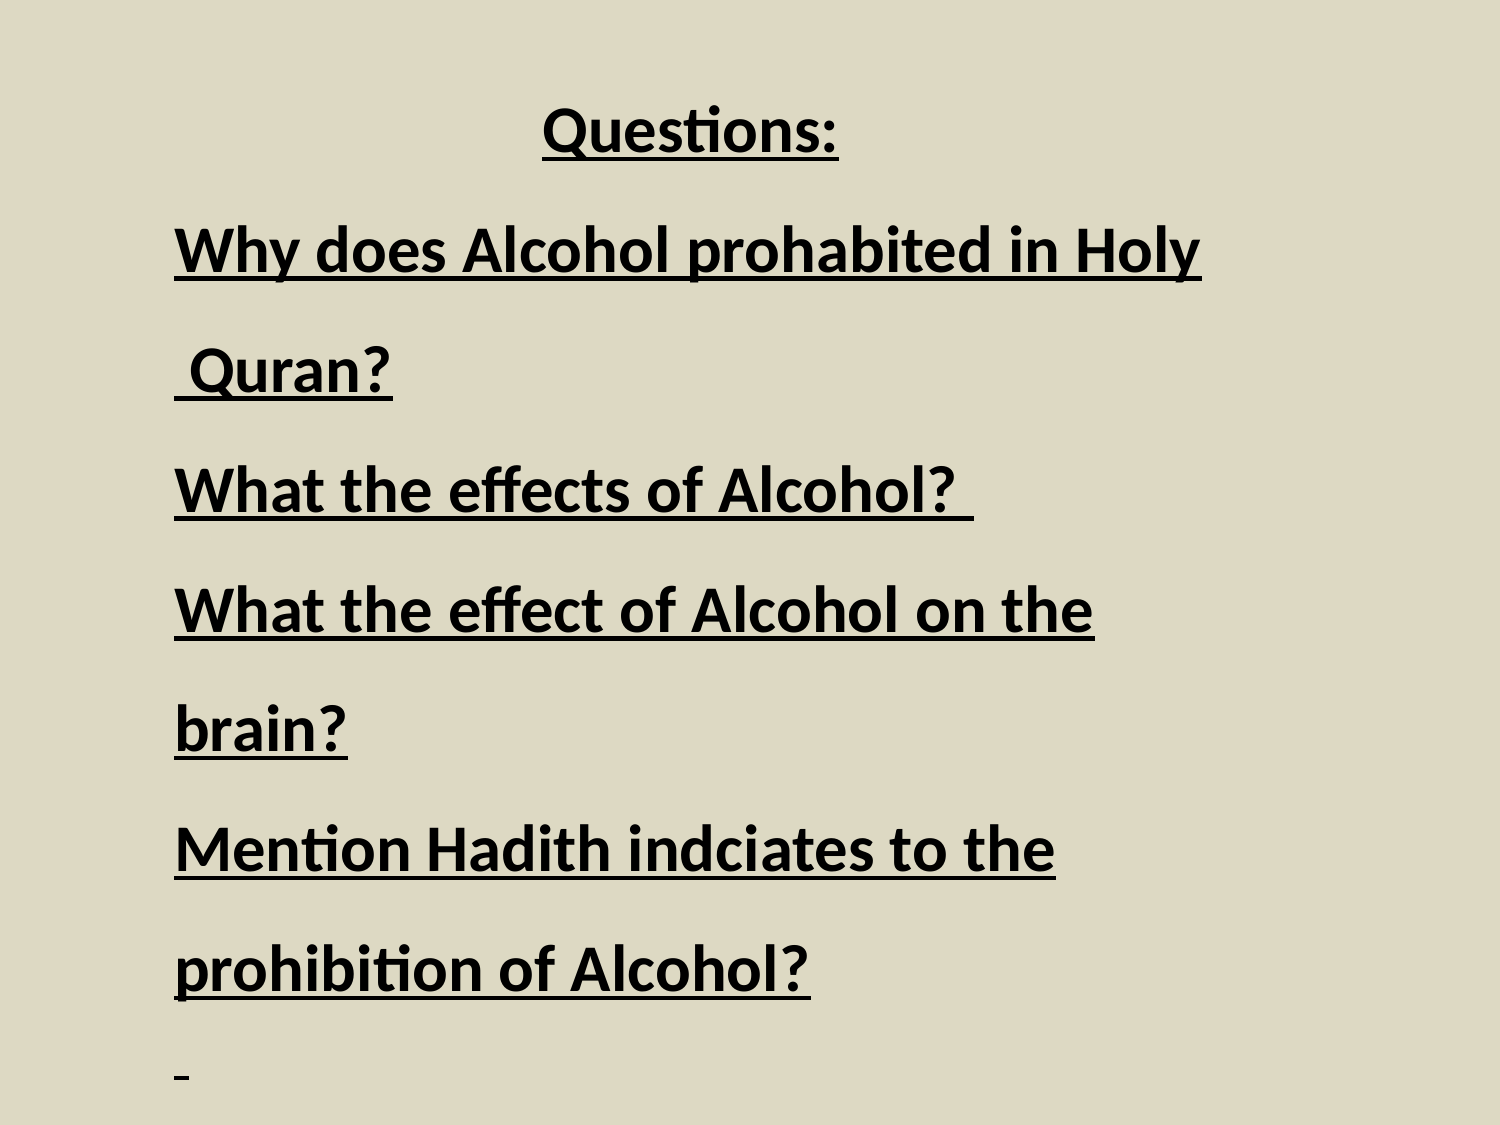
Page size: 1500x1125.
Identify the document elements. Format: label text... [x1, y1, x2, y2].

text_box Questions: Why does Alcohol prohabited in Holy Quran? What the effects of Alcohol? What the effect of Alcohol on the brain? Mention Hadith indciates to the prohibition of Alcohol? [159, 78, 1223, 1125]
